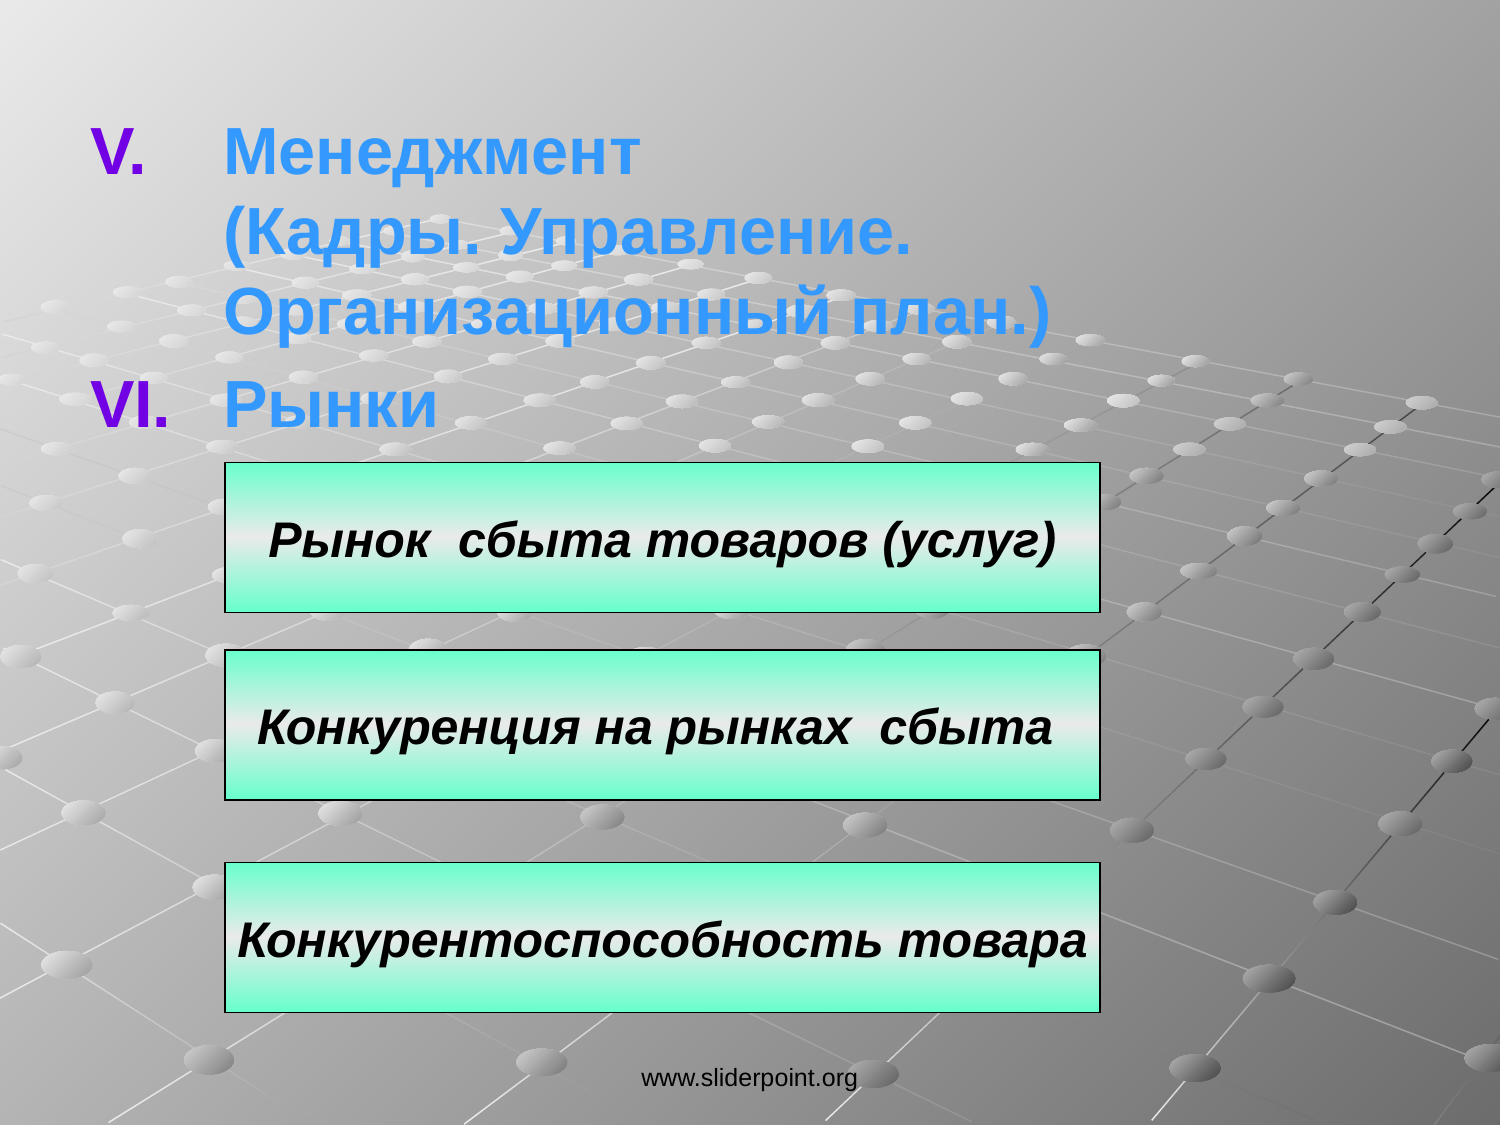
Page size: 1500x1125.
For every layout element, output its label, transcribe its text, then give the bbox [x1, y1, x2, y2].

footer www.sliderpoint.org [512, 1023, 988, 1100]
text_box Конкурентоспособность товара [225, 862, 1100, 1013]
text_box Конкуренция на рынках сбыта [225, 649, 1100, 800]
list Менеджмент (Кадры. Управление. Организационный план.) Рынки [74, 99, 1426, 1007]
text_box Рынок сбыта товаров (услуг) [225, 462, 1100, 613]
